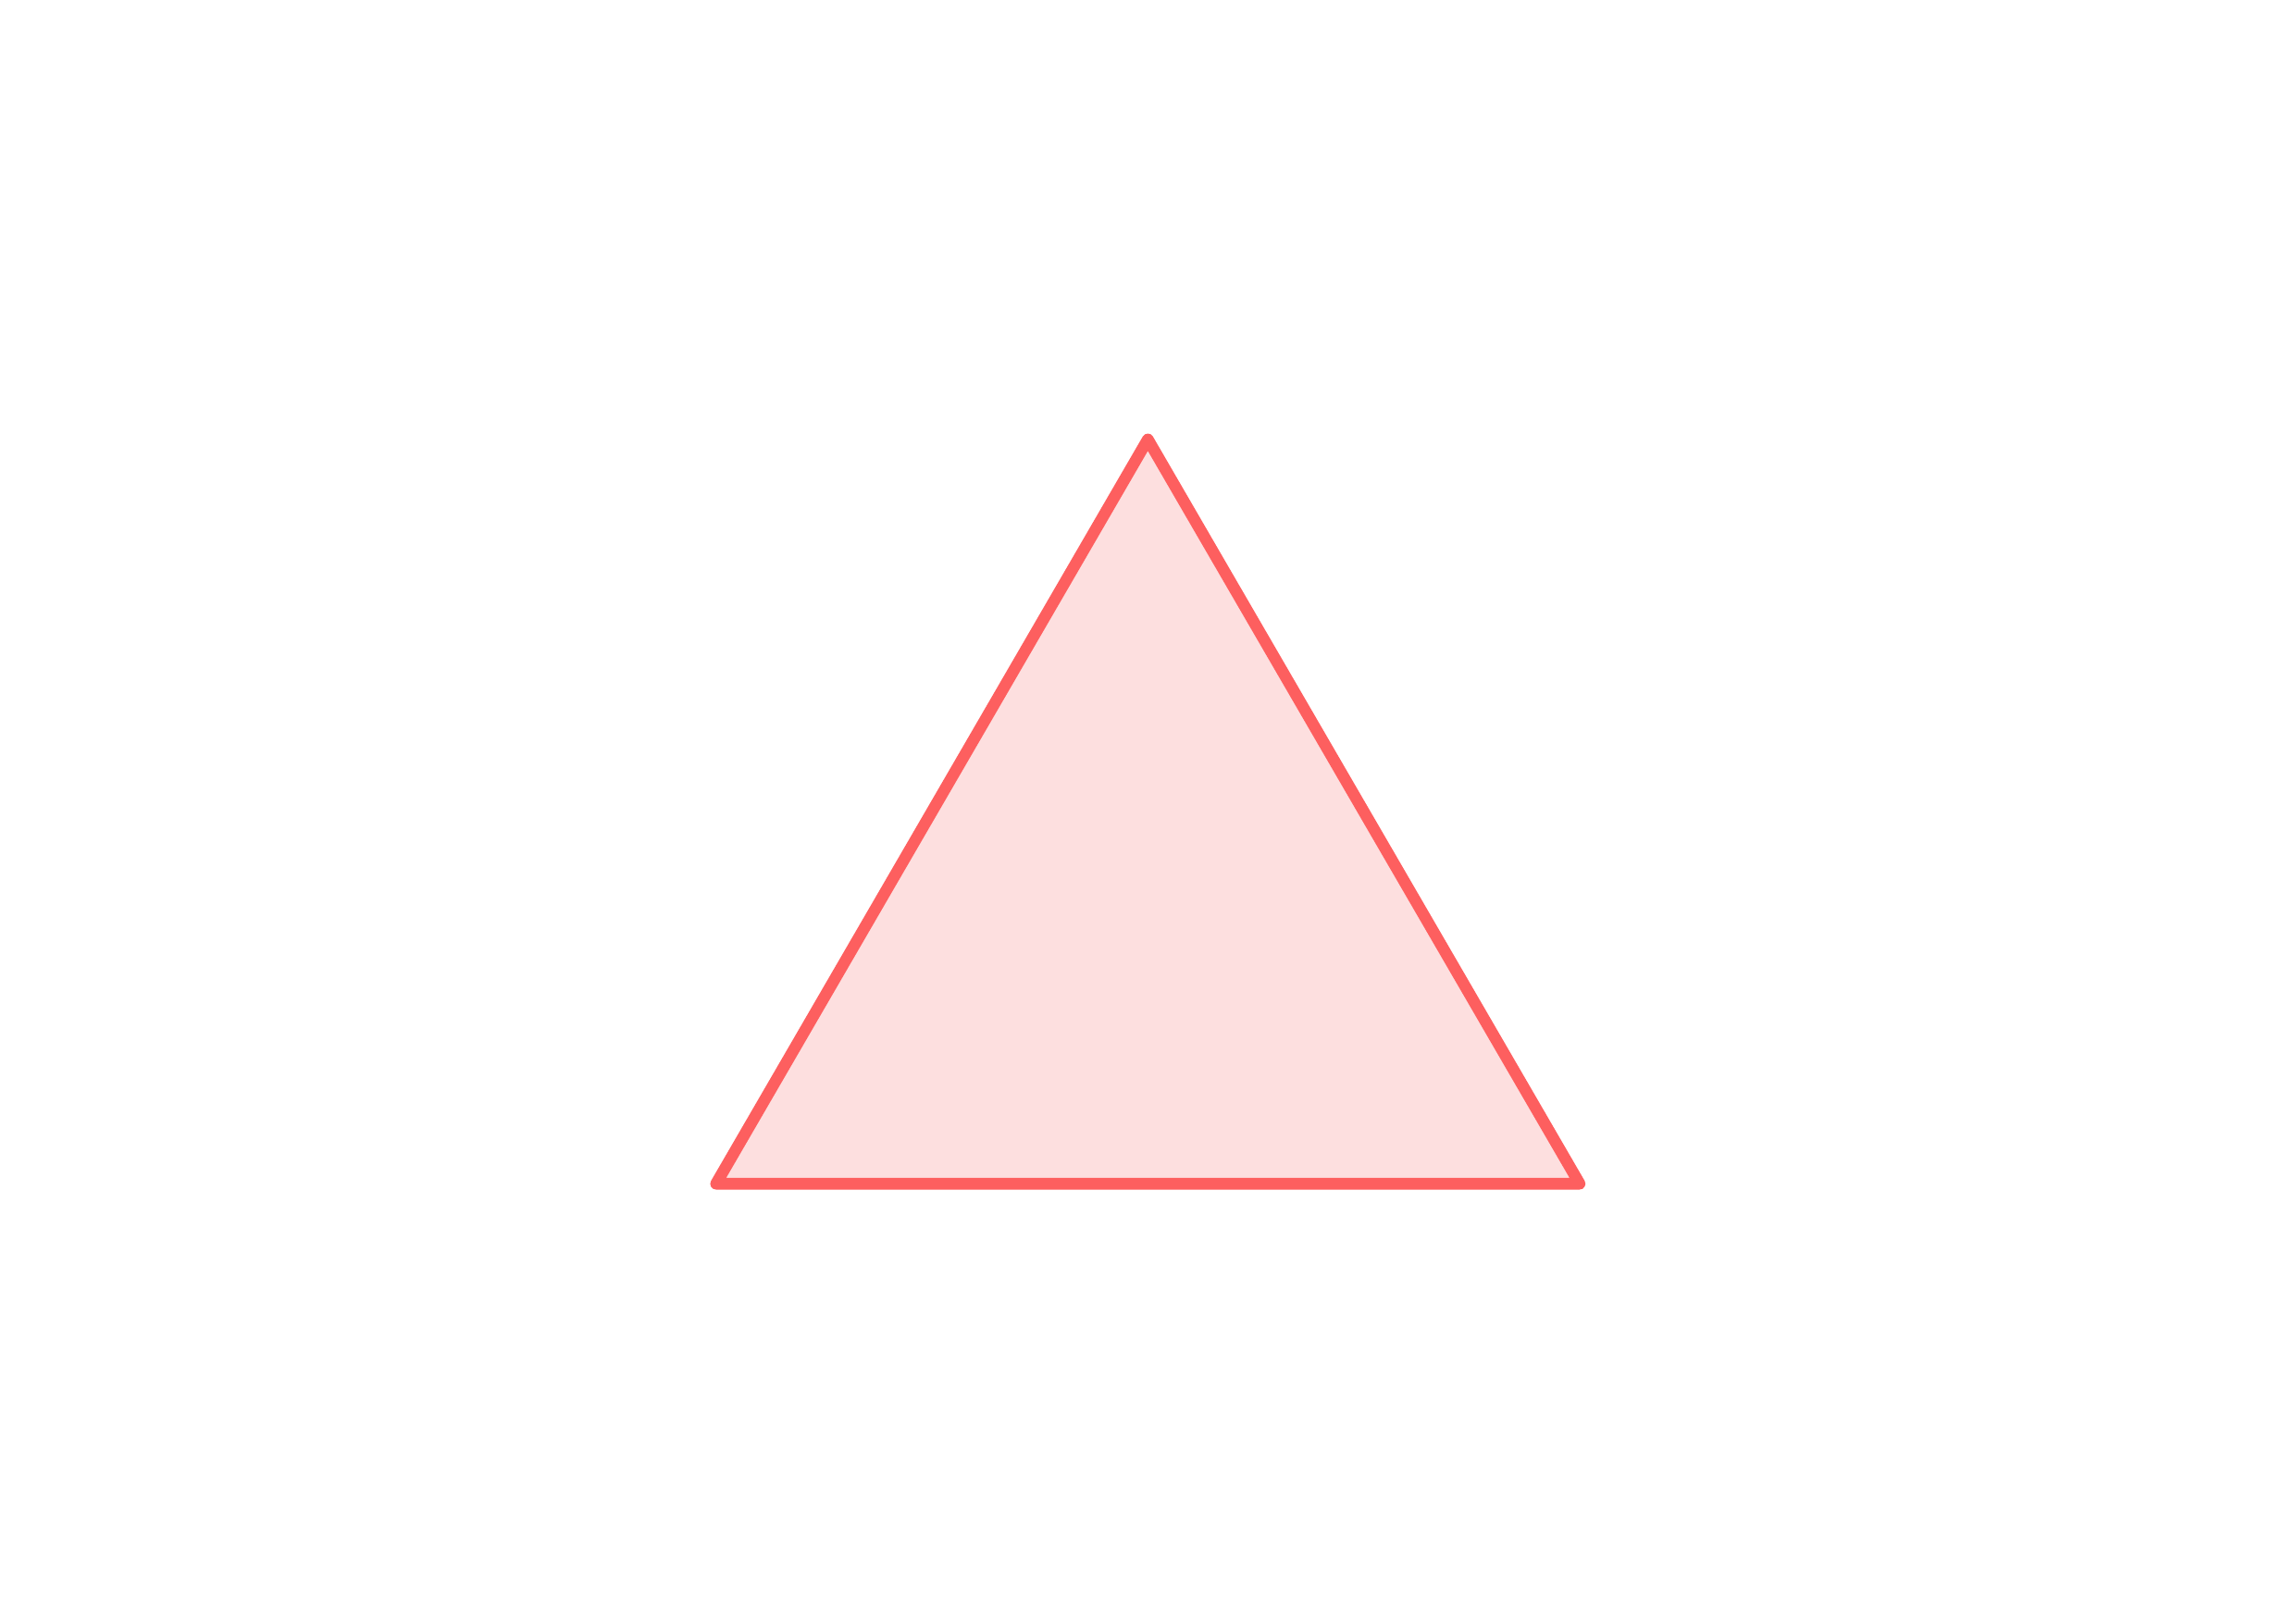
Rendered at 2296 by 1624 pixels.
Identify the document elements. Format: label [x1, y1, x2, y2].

text_box [714, 437, 1582, 1186]
